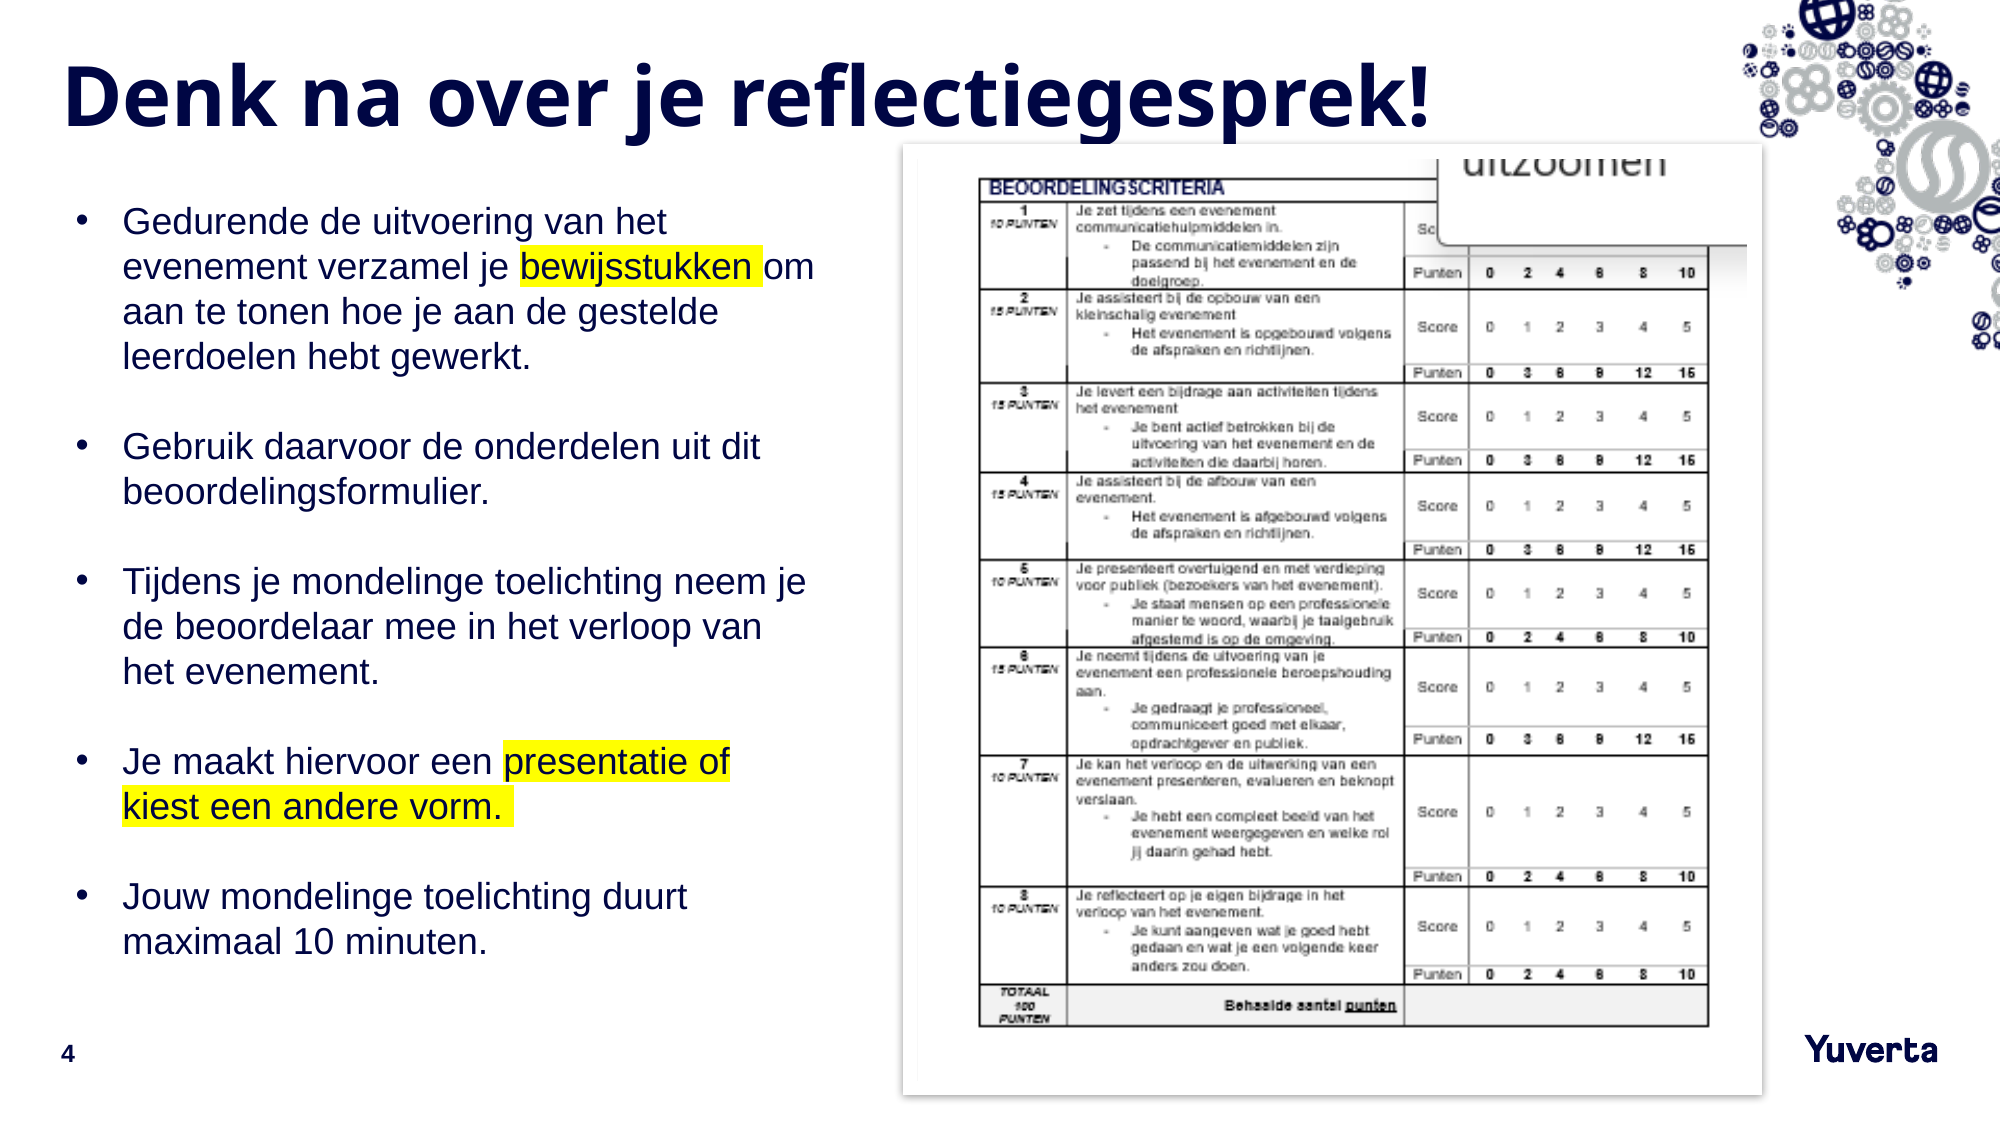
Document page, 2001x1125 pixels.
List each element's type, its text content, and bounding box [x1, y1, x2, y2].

picture [0, 0, 2000, 1125]
slide_number 4 [60, 1037, 113, 1073]
text_box Gedurende de uitvoering van het evenement verzamel je bewijsstukken om aan te tonen hoe je aan de gestelde leerdoelen hebt gewerkt. Gebruik daarvoor de onderdelen uit dit beoordelingsformulier. Tijdens je mondelinge toelichting neem je de beoordelaar mee in het verloop van het evenement. Je maakt hiervoor een presentatie of kiest een andere vorm. Jouw mondelinge toelichting duurt maximaal 10 minuten. [60, 189, 833, 969]
title Denk na over je reflectiegesprek! [60, 48, 1720, 239]
